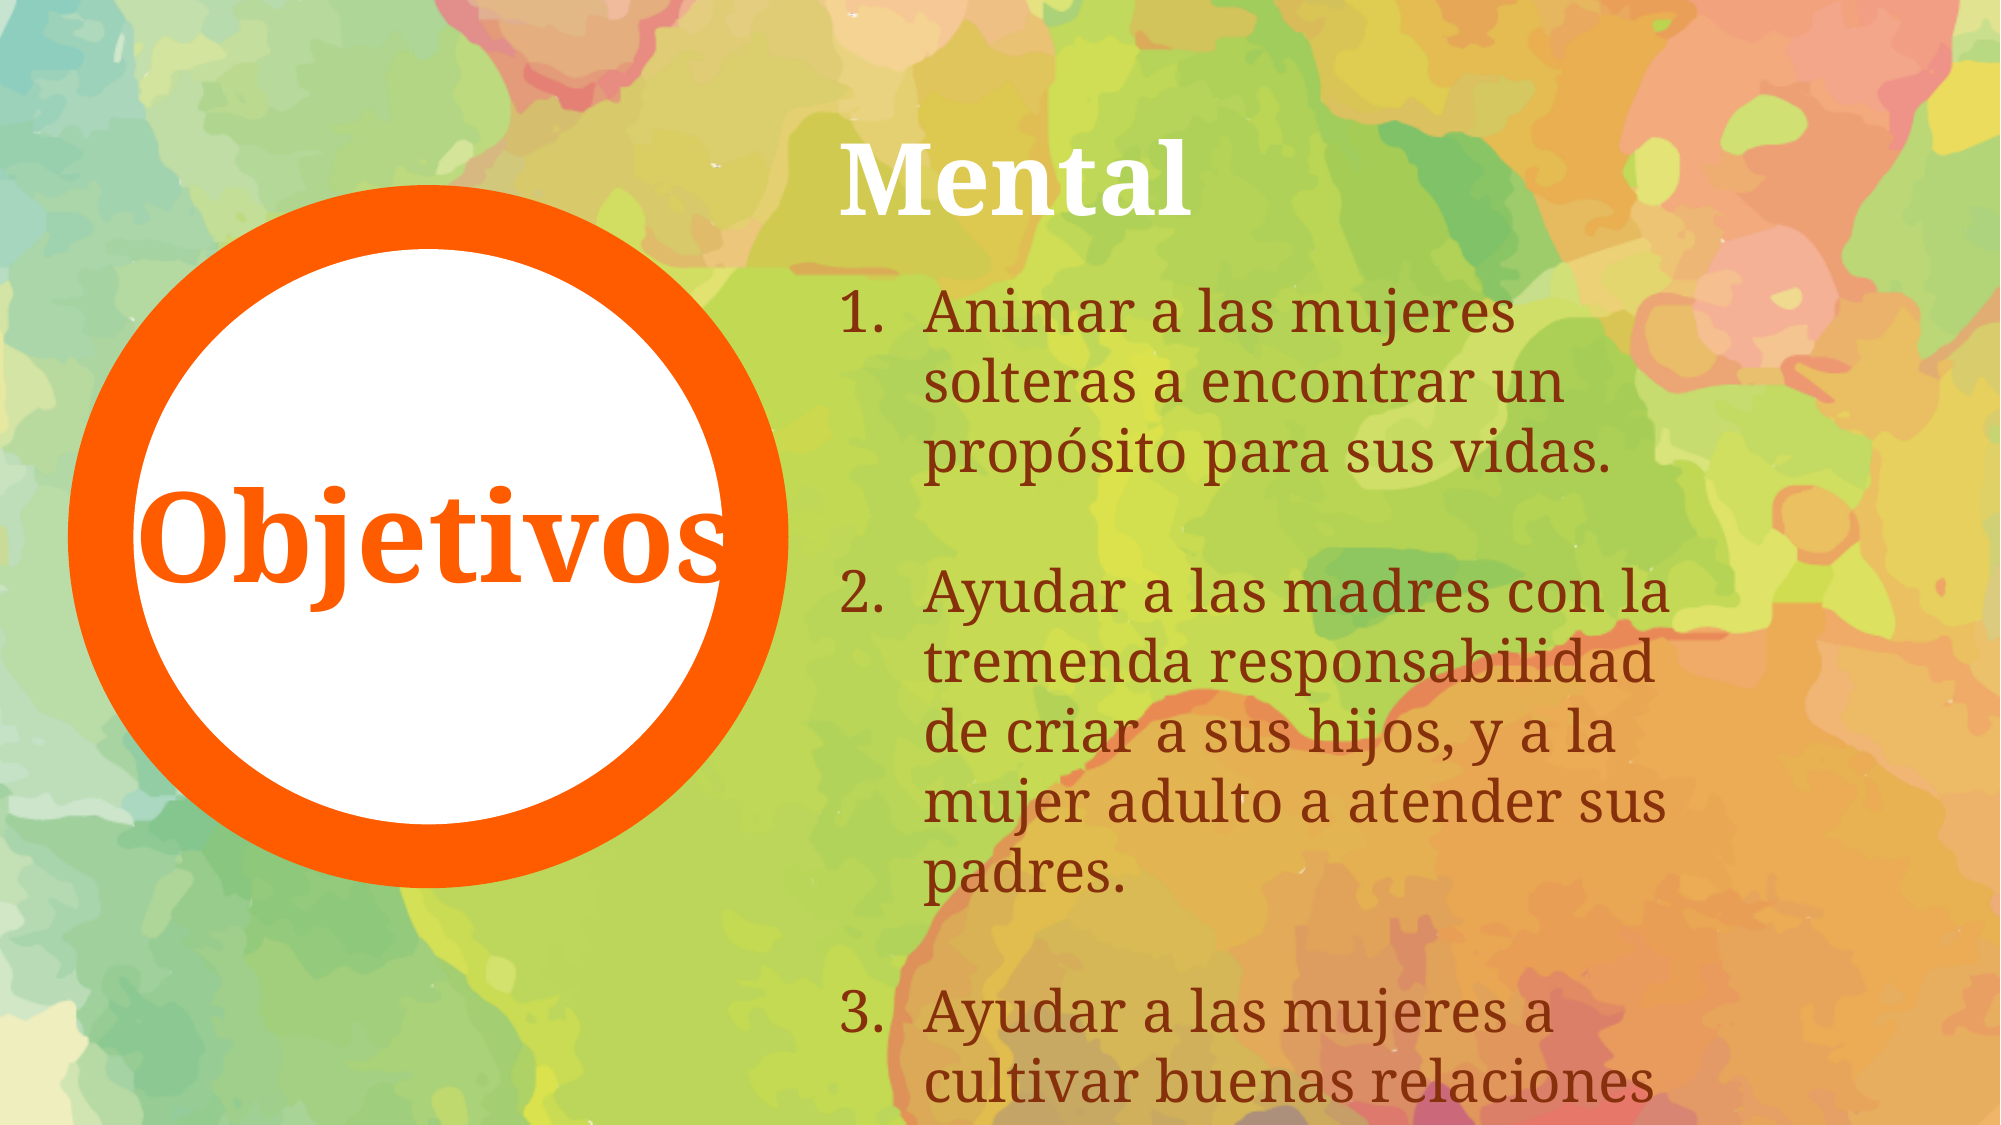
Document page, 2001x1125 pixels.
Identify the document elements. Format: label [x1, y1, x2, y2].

picture [0, 0, 2000, 1125]
text_box [67, 185, 789, 889]
